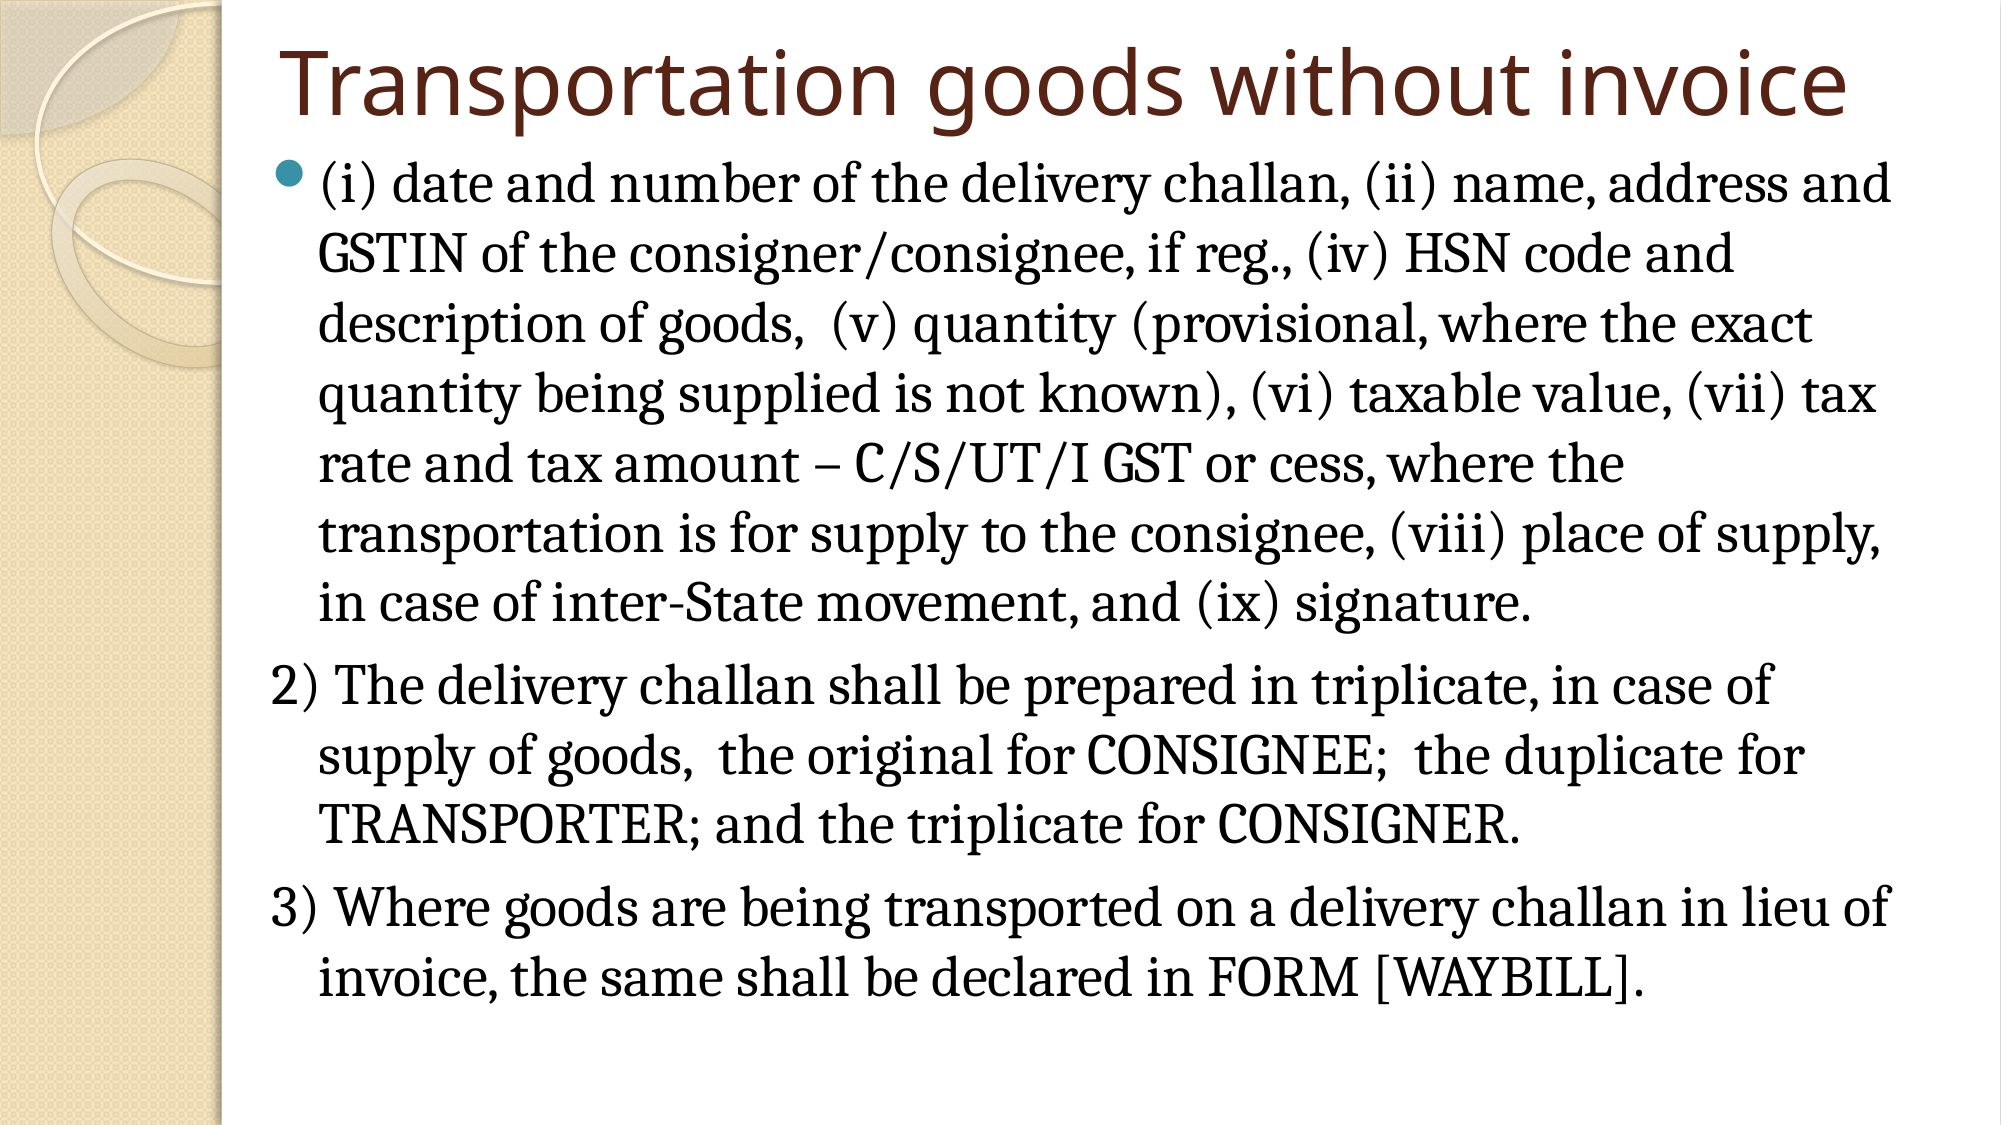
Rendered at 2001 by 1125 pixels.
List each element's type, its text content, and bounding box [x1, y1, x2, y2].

title Transportation goods without invoice [243, 20, 1887, 137]
list (i) date and number of the delivery challan, (ii) name, address and GSTIN of the consigner/consignee, if reg., (iv) HSN code and description of goods, (v) quantity (provisional, where the exact quantity being supplied is not known), (vi) taxable value, (vii) tax rate and tax amount – C/S/UT/I GST or cess, where the transportation is for supply to the consignee, (viii) place of supply, in case of inter-State movement, and (ix) signature. 2) The delivery challan shall be prepared in triplicate, in case of supply of goods, the original for CONSIGNEE; the duplicate for TRANSPORTER; and the triplicate for CONSIGNER. 3) Where goods are being transported on a delivery challan in lieu of invoice, the same shall be declared in FORM [WAYBILL]. [243, 137, 1922, 1087]
